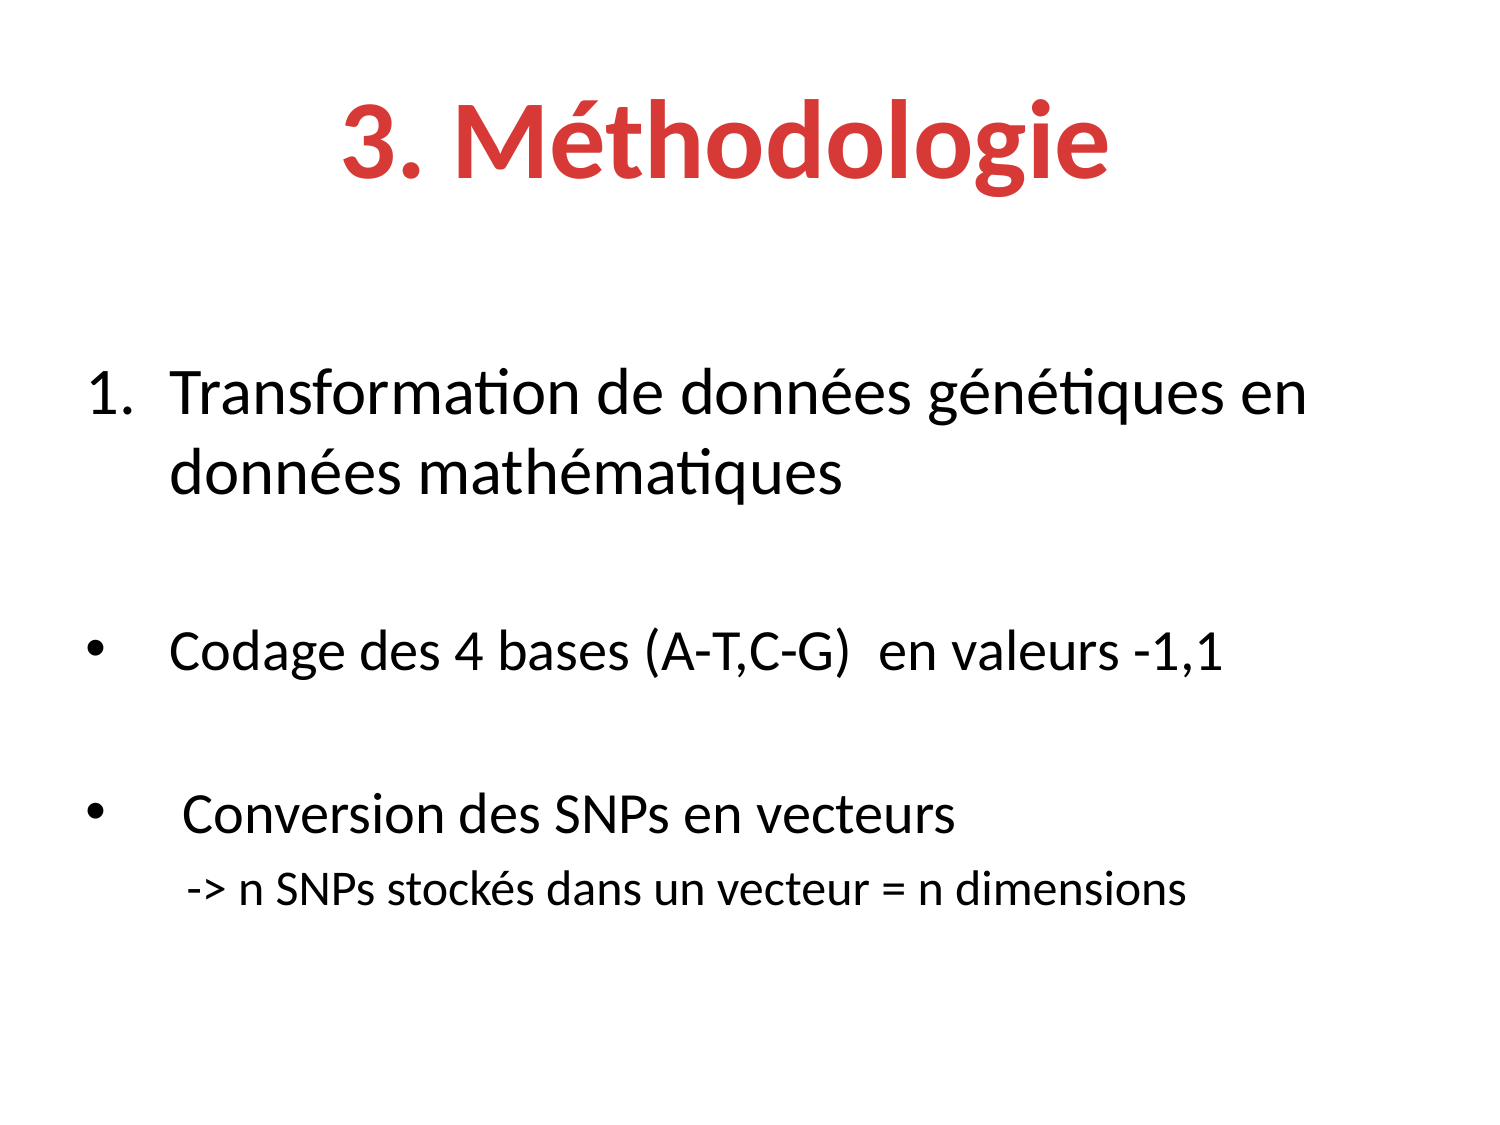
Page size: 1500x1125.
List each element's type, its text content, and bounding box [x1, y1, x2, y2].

text_box 3. Méthodologie [324, 58, 1128, 209]
list Transformation de données génétiques en données mathématiques Codage des 4 bases (A-T,C-G) en valeurs -1,1 Conversion des SNPs en vecteurs -> n SNPs stockés dans un vecteur = n dimensions [70, 339, 1421, 1083]
